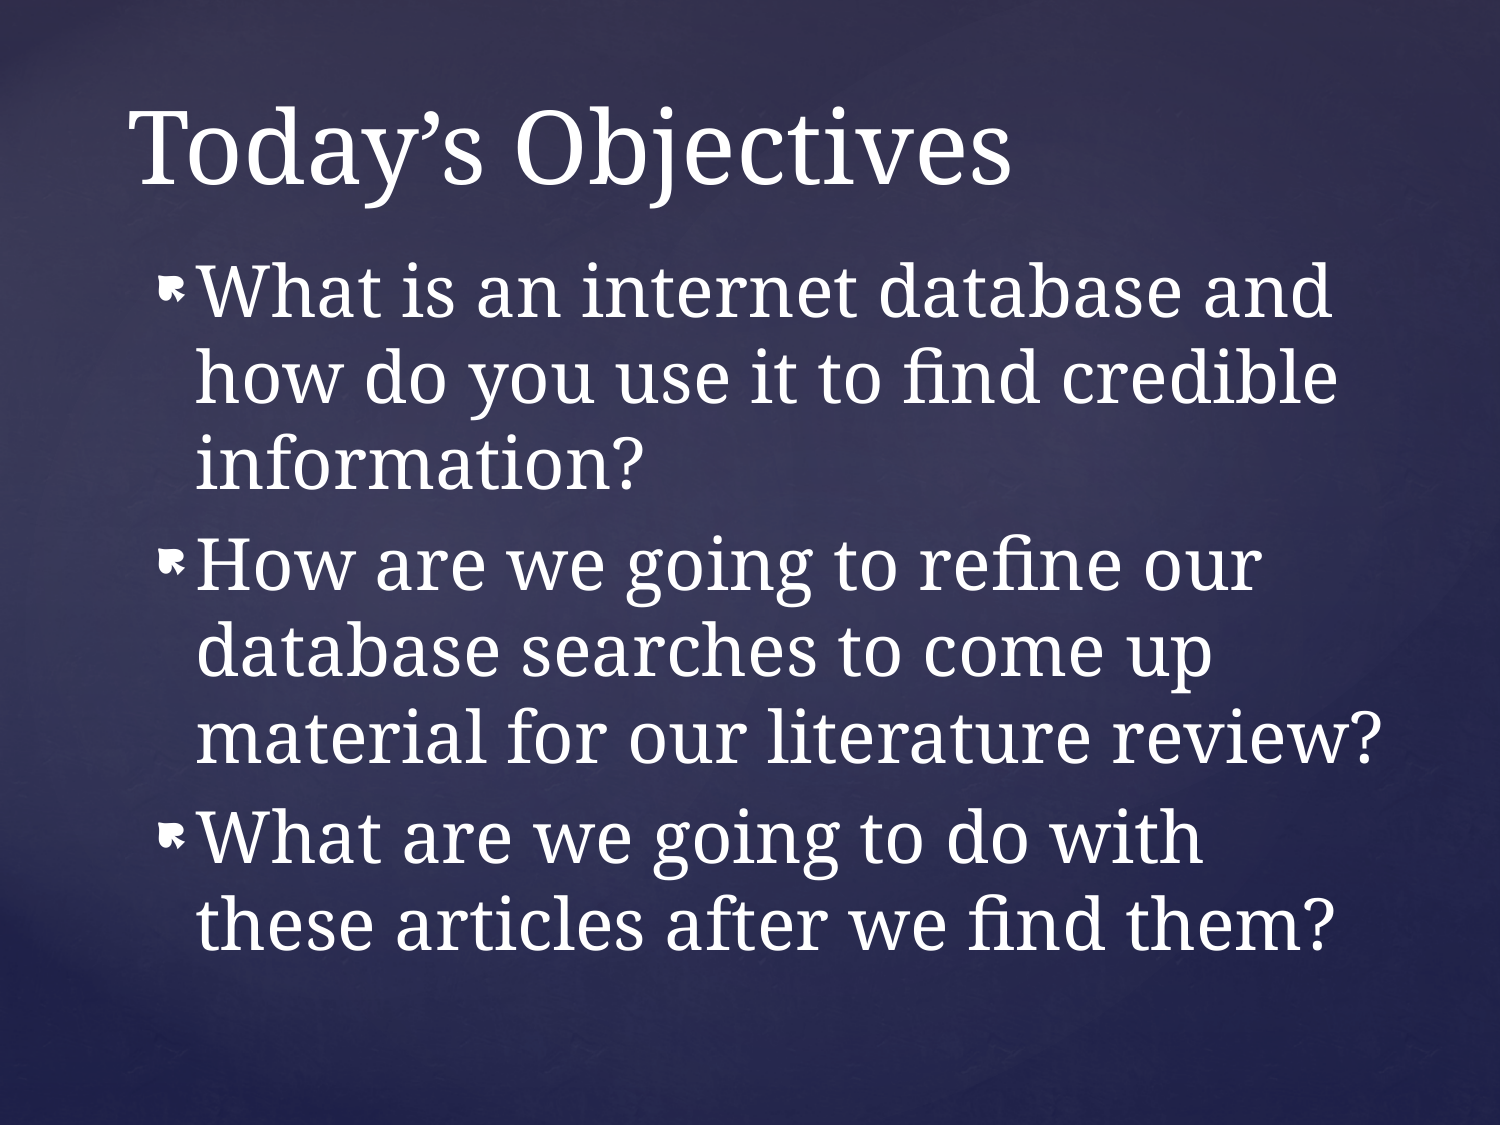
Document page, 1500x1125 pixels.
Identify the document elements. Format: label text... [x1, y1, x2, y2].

list What is an internet database and how do you use it to find credible information? How are we going to refine our database searches to come up material for our literature review? What are we going to do with these articles after we find them? [137, 237, 1413, 1038]
title Today’s Objectives [112, 62, 1350, 213]
